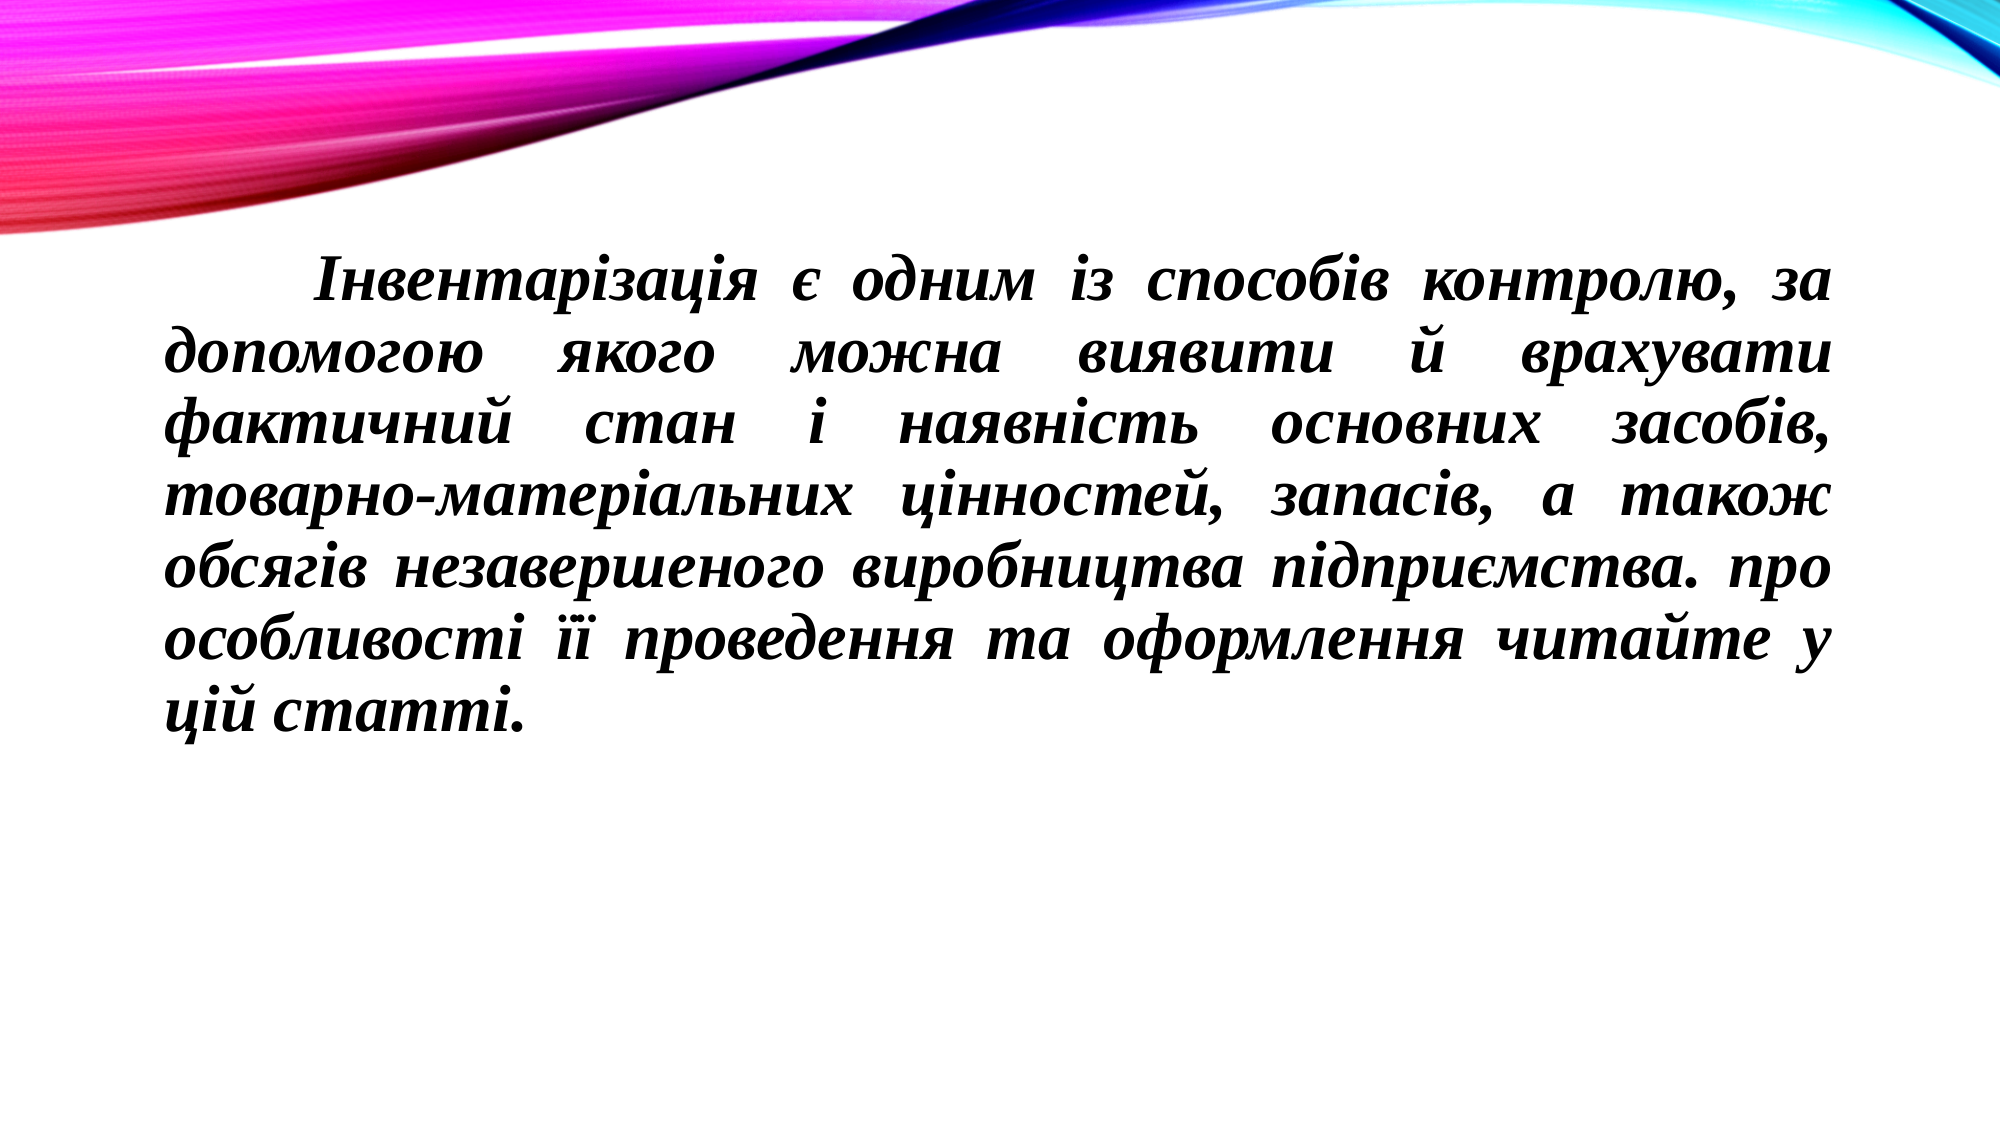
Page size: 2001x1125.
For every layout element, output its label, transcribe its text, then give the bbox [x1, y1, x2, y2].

list Інвентарізація є одним із способів контролю, за допомогою якого можна виявити й врахувати фактичний стан і наявність основних засобів, товарно-матеріальних цінностей, запасів, а також обсягів незавершеного виробництва підприємства. про особливості її проведення та оформлення читайте у цій статті. [149, 235, 1850, 950]
picture [1910, 0, 2000, 45]
picture [0, 0, 2000, 237]
picture [1890, 0, 2000, 75]
